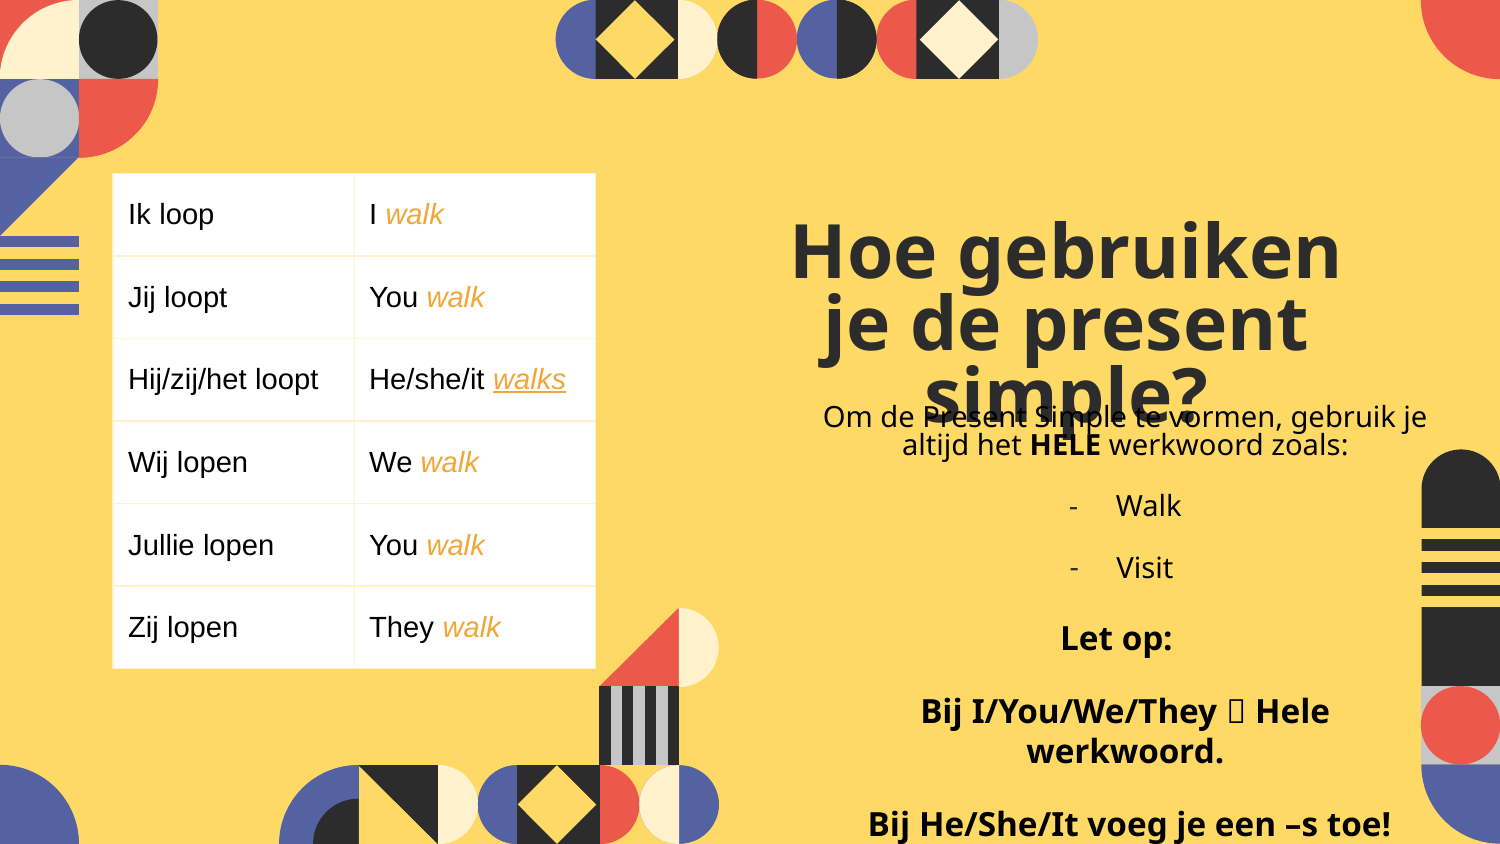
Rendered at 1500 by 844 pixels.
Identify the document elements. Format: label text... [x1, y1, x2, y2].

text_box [0, 0, 720, 844]
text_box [721, 0, 1039, 80]
title Hoe gebruiken je de present simple? [750, 238, 1383, 434]
list Om de Present Simple te vormen, gebruik je altijd het HELE werkwoord zoals: Walk Visit Let op: Bij I/You/We/They  Hele werkwoord. Bij He/She/It voeg je een –s toe! [820, 509, 1431, 687]
